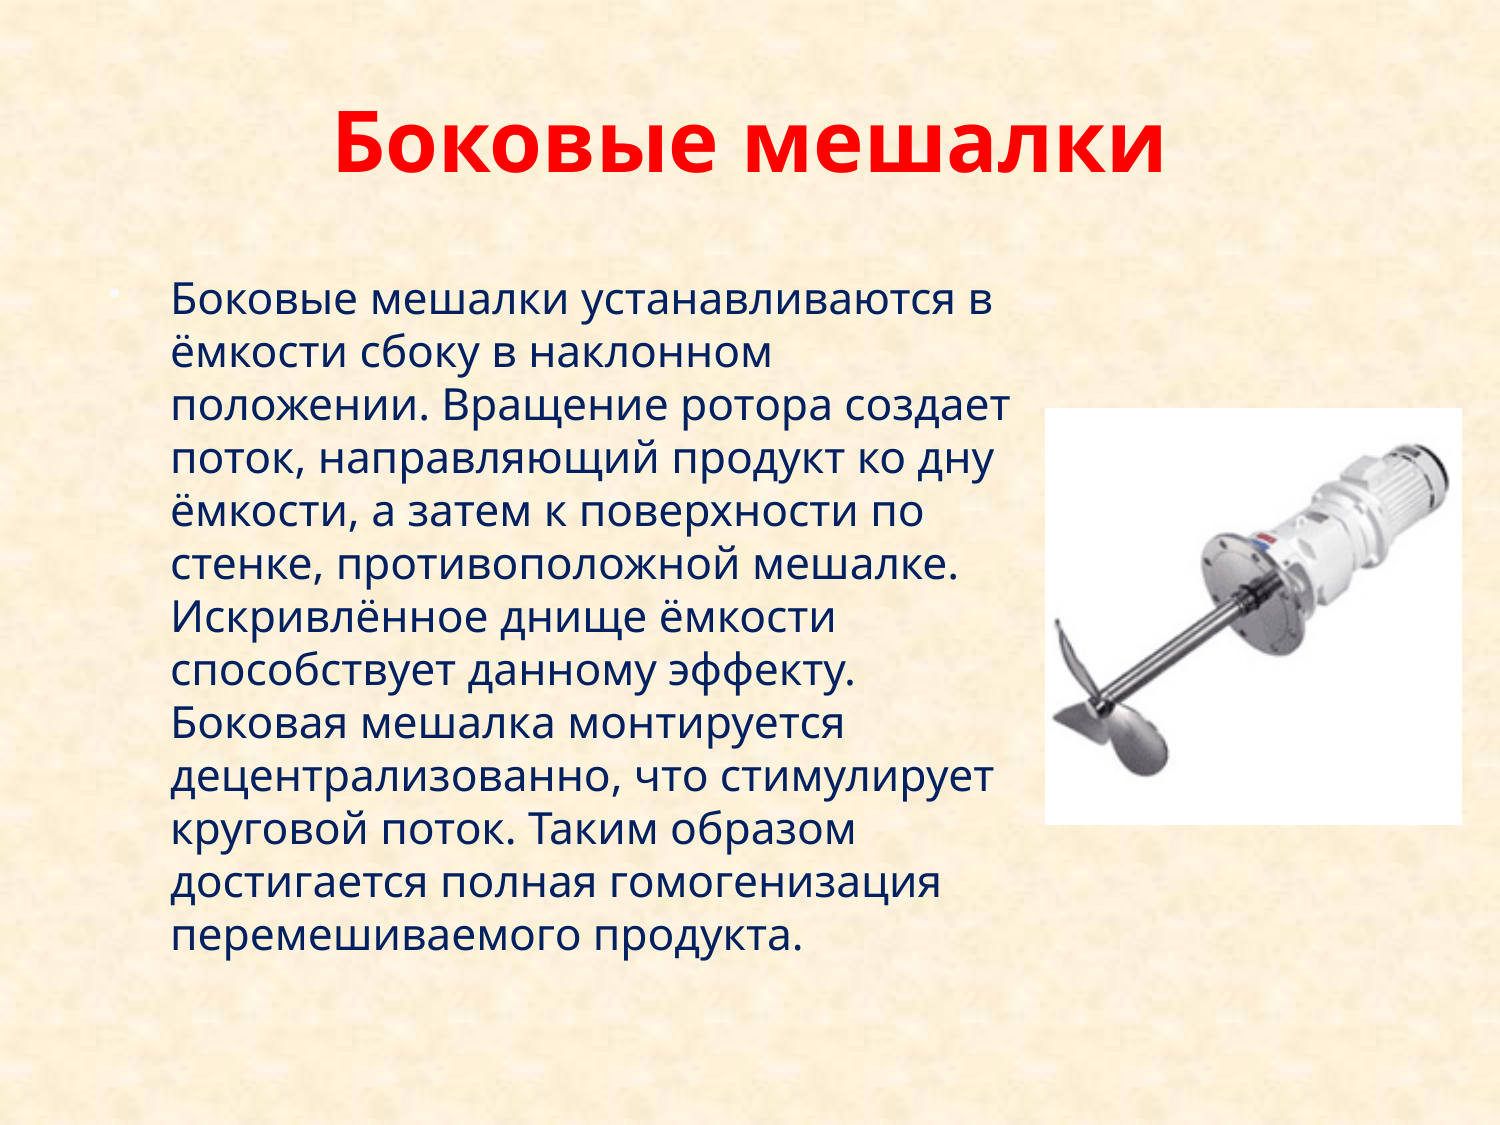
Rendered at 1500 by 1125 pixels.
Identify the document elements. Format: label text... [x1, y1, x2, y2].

list Боковые мешалки устанавливаются в ёмкости сбоку в наклонном положении. Вращение ротора создает поток, направляющий продукт ко дну ёмкости, а затем к поверхности по стенке, противоположной мешалке. Искривлённое днище ёмкости способствует данному эффекту. Боковая мешалка монтируется децентрализованно, что стимулирует круговой поток. Таким образом достигается полная гомогенизация перемешиваемого продукта. [75, 262, 1046, 1012]
picture [0, 0, 1500, 1125]
title Боковые мешалки [75, 45, 1425, 233]
